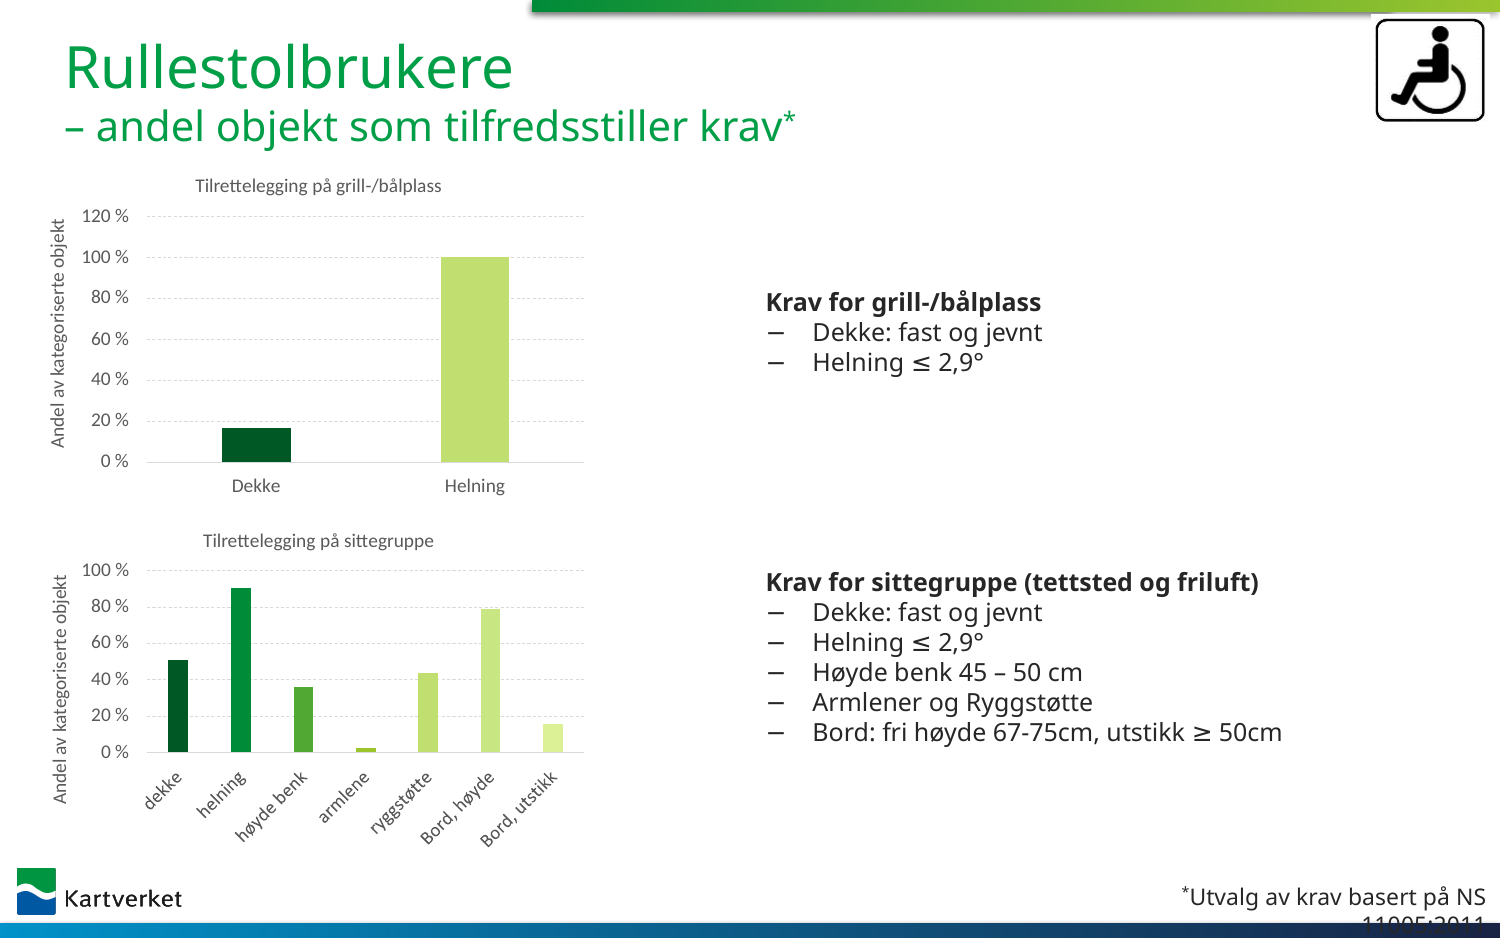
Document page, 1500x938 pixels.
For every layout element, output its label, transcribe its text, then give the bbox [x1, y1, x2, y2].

text_box Rullestolbrukere – andel objekt som tilfredsstiller krav* [49, 14, 1431, 158]
picture [41, 520, 596, 859]
picture [1371, 13, 1491, 127]
text_box Krav for grill-/bålplass Dekke: fast og jevnt Helning ≤ 2,9° [750, 279, 1452, 384]
picture [41, 166, 596, 505]
text_box *Utvalg av krav basert på NS 11005:2011 [1068, 873, 1500, 938]
text_box Krav for sittegruppe (tettsted og friluft) Dekke: fast og jevnt Helning ≤ 2,9° Høyde benk 45 – 50 cm Armlener og Ryggstøtte Bord: fri høyde 67-75cm, utstikk ≥ 50cm [750, 559, 1500, 754]
